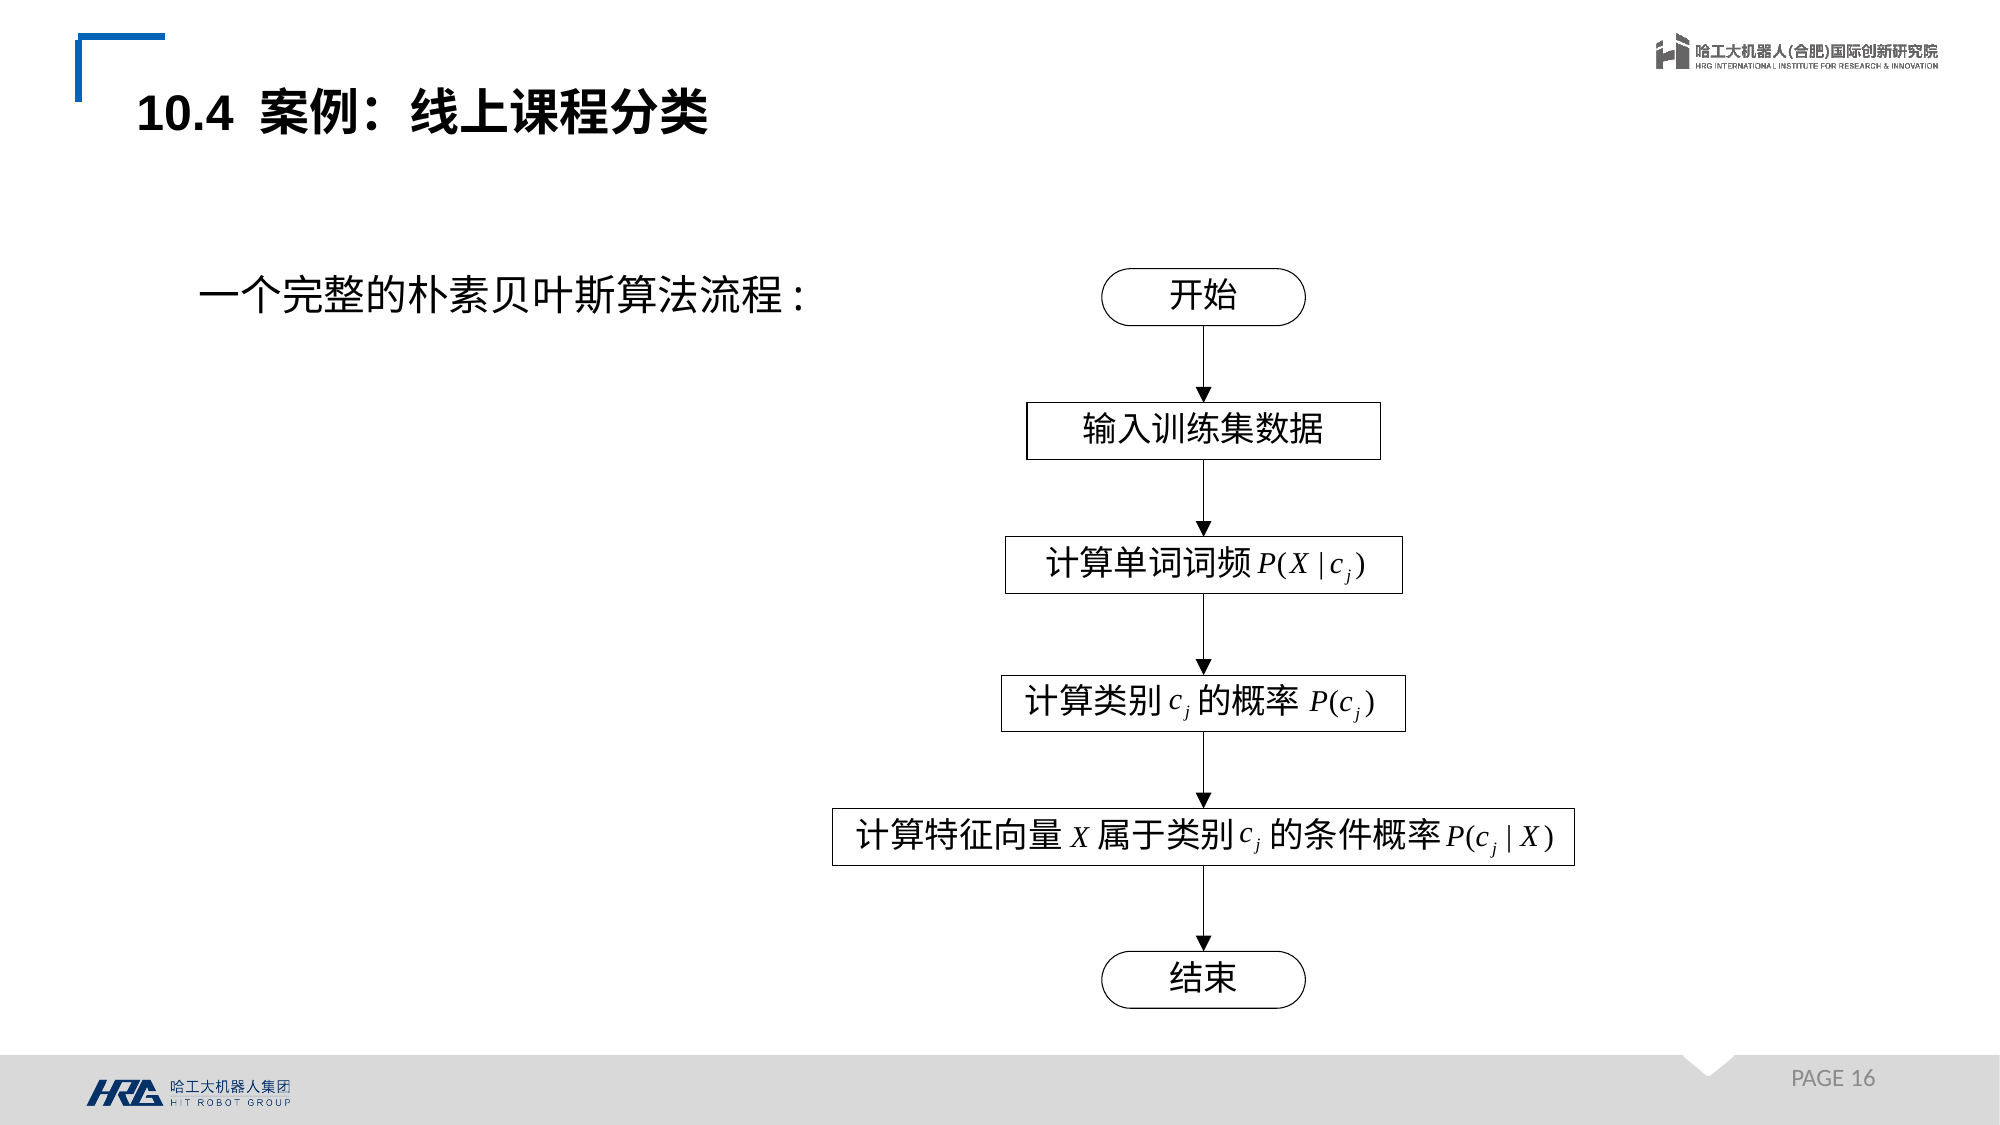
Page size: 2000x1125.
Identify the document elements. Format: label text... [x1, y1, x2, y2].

text_box 一个完整的朴素贝叶斯算法流程: [183, 236, 906, 327]
picture [86, 1079, 290, 1106]
picture [1610, 1, 1977, 177]
text_box 10.4 案例：线上课程分类 [121, 73, 906, 148]
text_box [828, 264, 1579, 1013]
